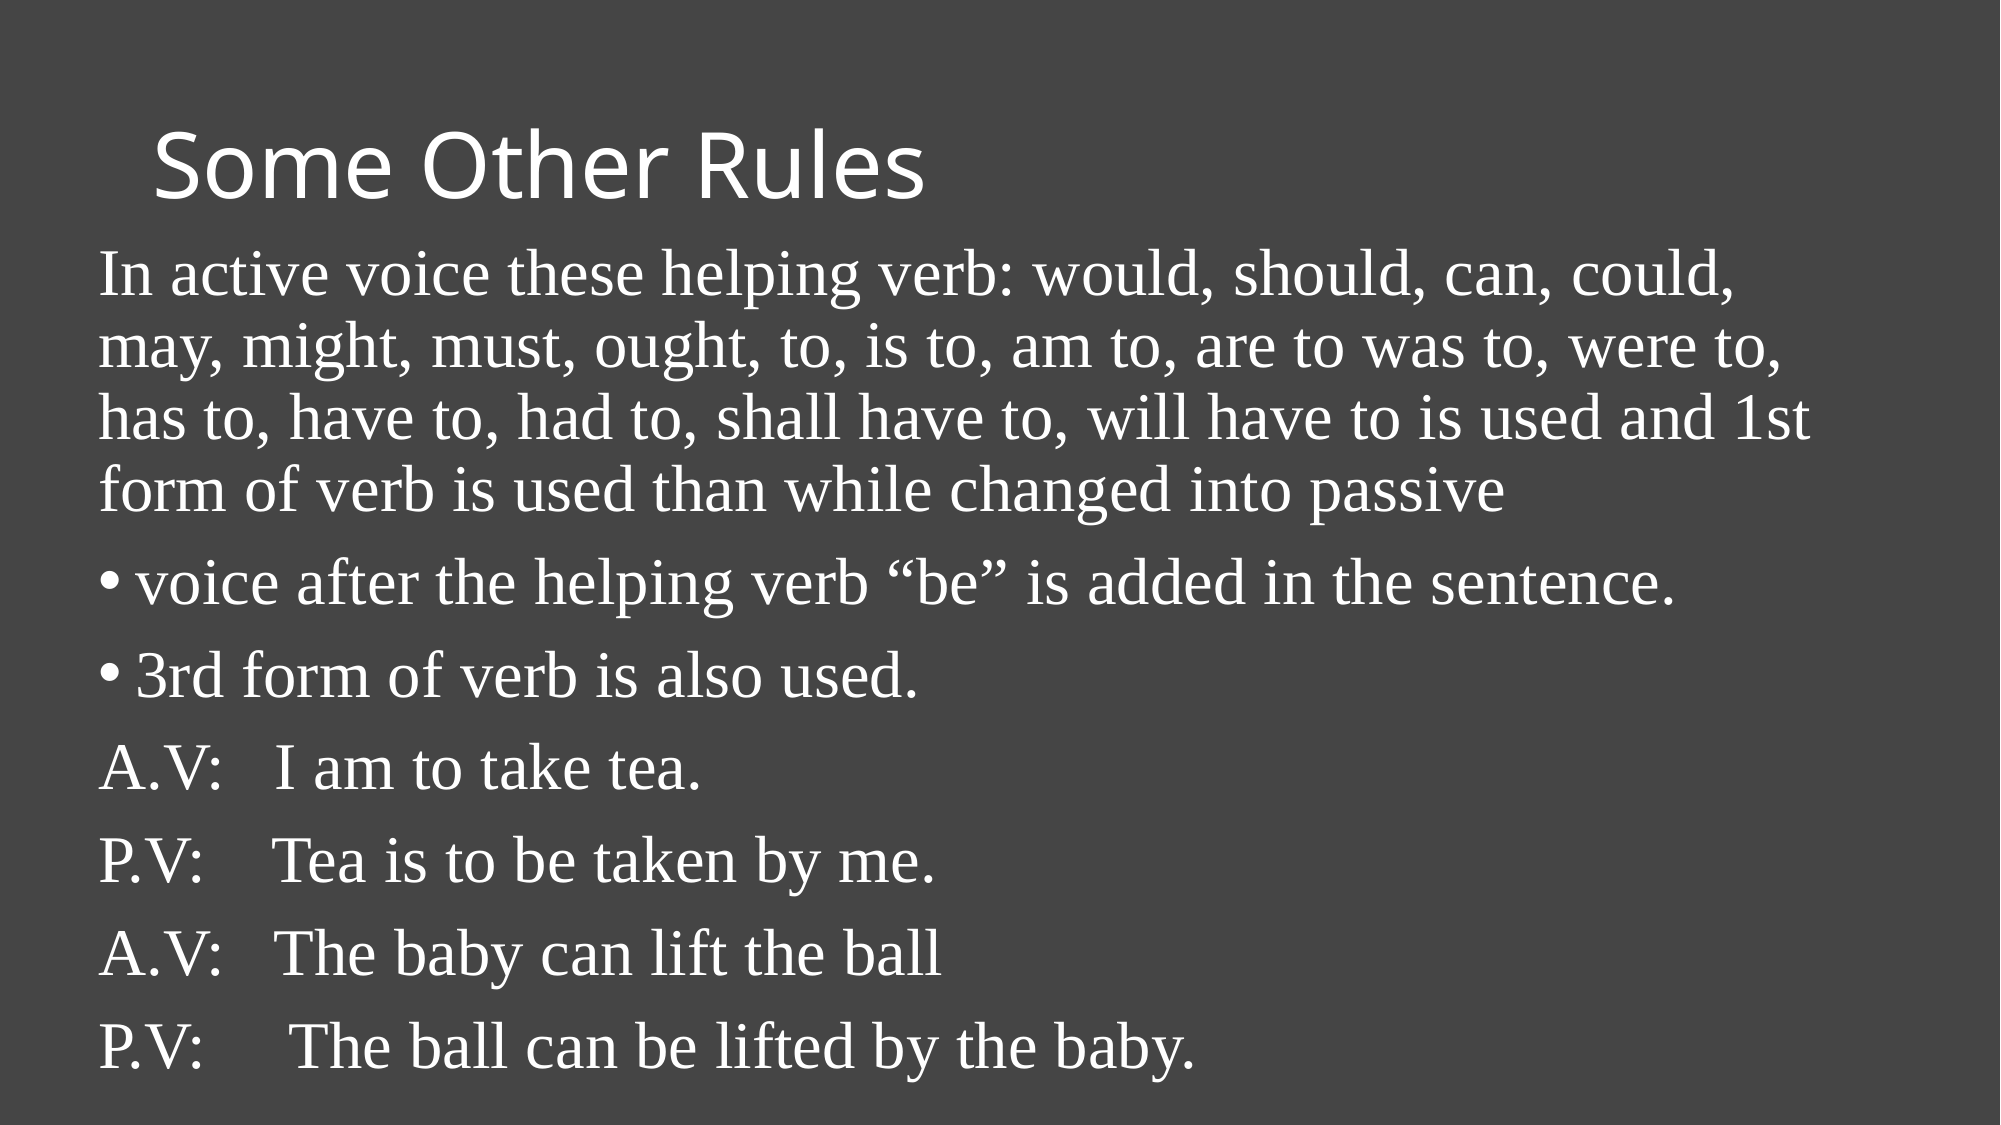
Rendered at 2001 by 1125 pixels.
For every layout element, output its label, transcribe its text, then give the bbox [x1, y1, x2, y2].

title Some Other Rules [137, 59, 1863, 230]
list In active voice these helping verb: would, should, can, could, may, might, must, ought, to, is to, am to, are to was to, were to, has to, have to, had to, shall have to, will have to is used and 1st form of verb is used than while changed into passive voice after the helping verb “be” is added in the sentence. 3rd form of verb is also used. A.V: I am to take tea. P.V: Tea is to be taken by me. A.V: The baby can lift the ball P.V: The ball can be lifted by the baby. [83, 230, 1863, 1014]
